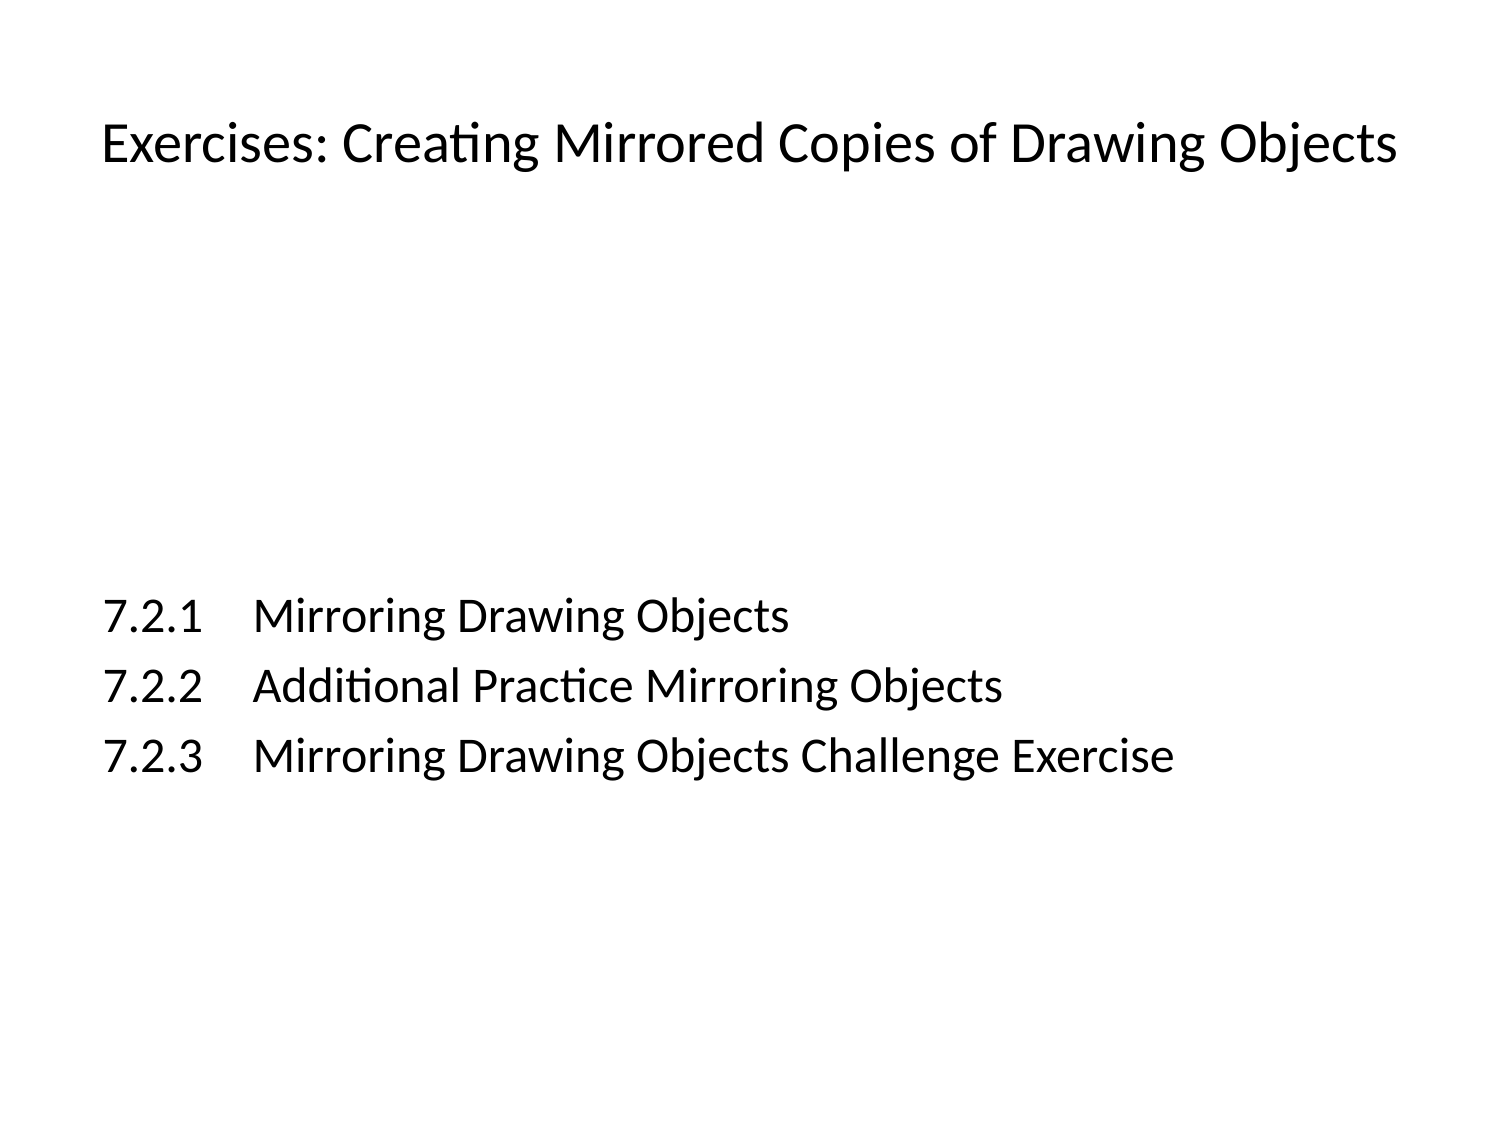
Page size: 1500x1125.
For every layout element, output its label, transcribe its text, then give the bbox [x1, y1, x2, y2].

list 7.2.1 Mirroring Drawing Objects 7.2.2 Additional Practice Mirroring Objects 7.2.3 Mirroring Drawing Objects Challenge Exercise [87, 575, 1363, 1025]
title Exercises: Creating Mirrored Copies of Drawing Objects [75, 45, 1425, 233]
